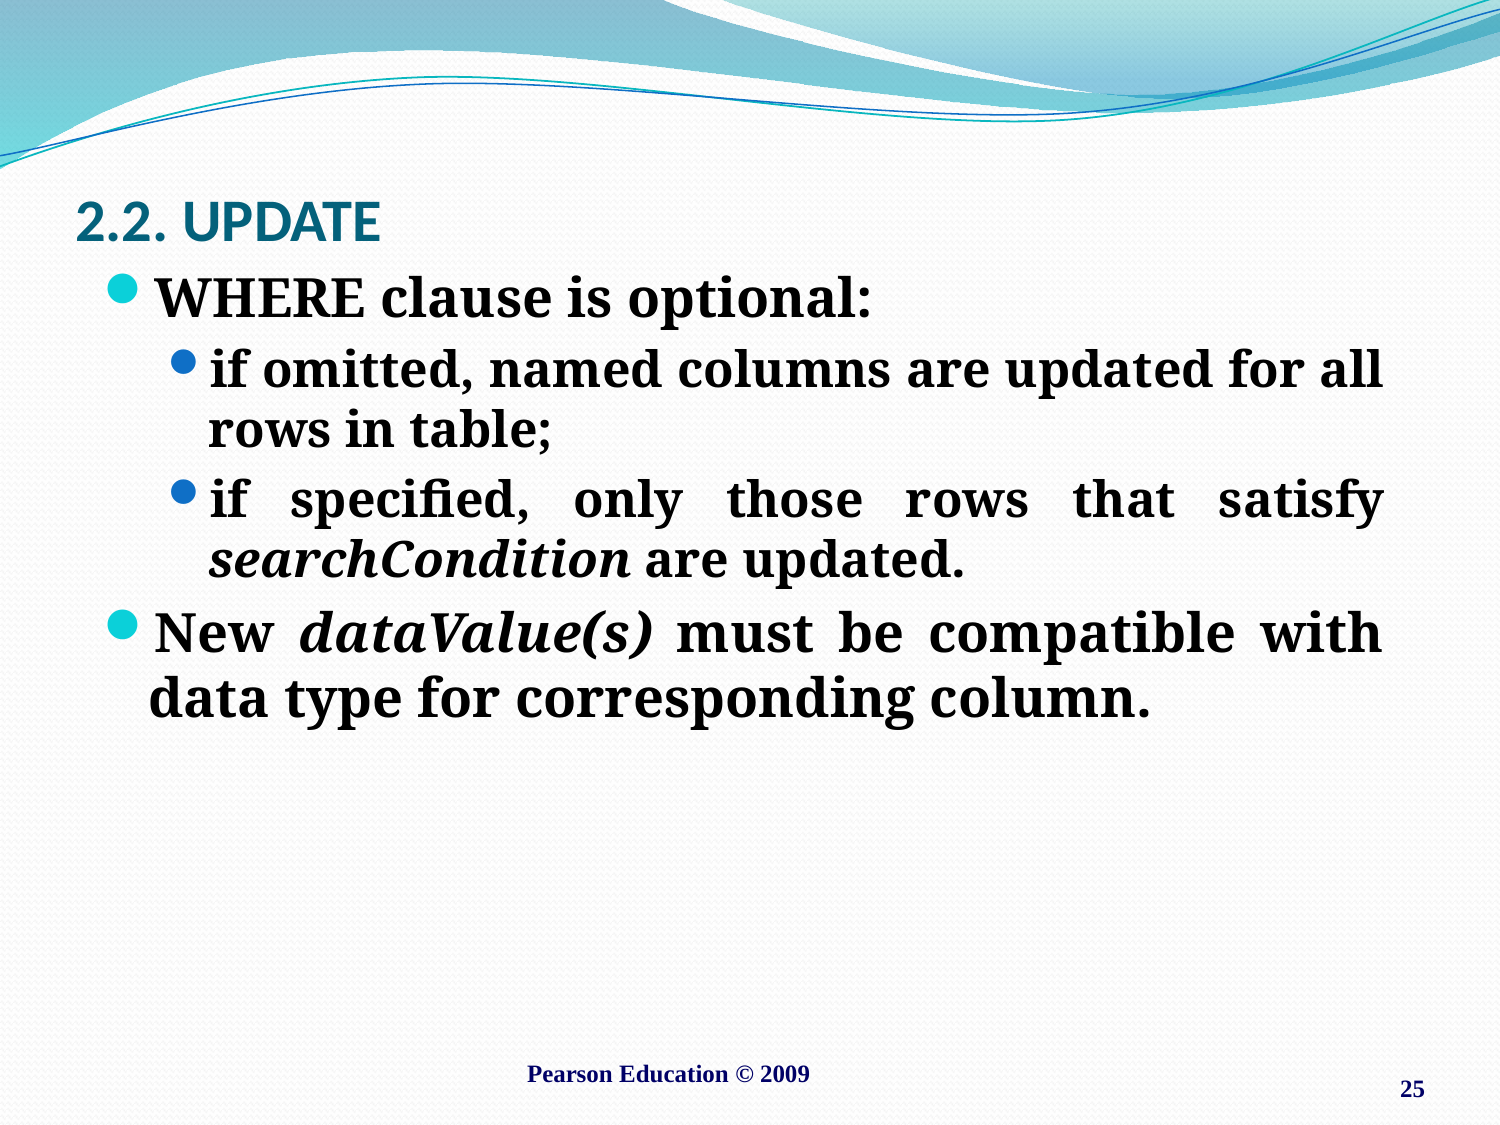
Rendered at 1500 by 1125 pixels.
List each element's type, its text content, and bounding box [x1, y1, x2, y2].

title 2.2. UPDATE [75, 66, 1425, 254]
slide_number 25 [1299, 1042, 1425, 1103]
list WHERE clause is optional: if omitted, named columns are updated for all rows in table; if specified, only those rows that satisfy searchCondition are updated. New dataValue(s) must be compatible with data type for corresponding column. [88, 255, 1400, 931]
text_box Pearson Education © 2009 [512, 1050, 1038, 1095]
